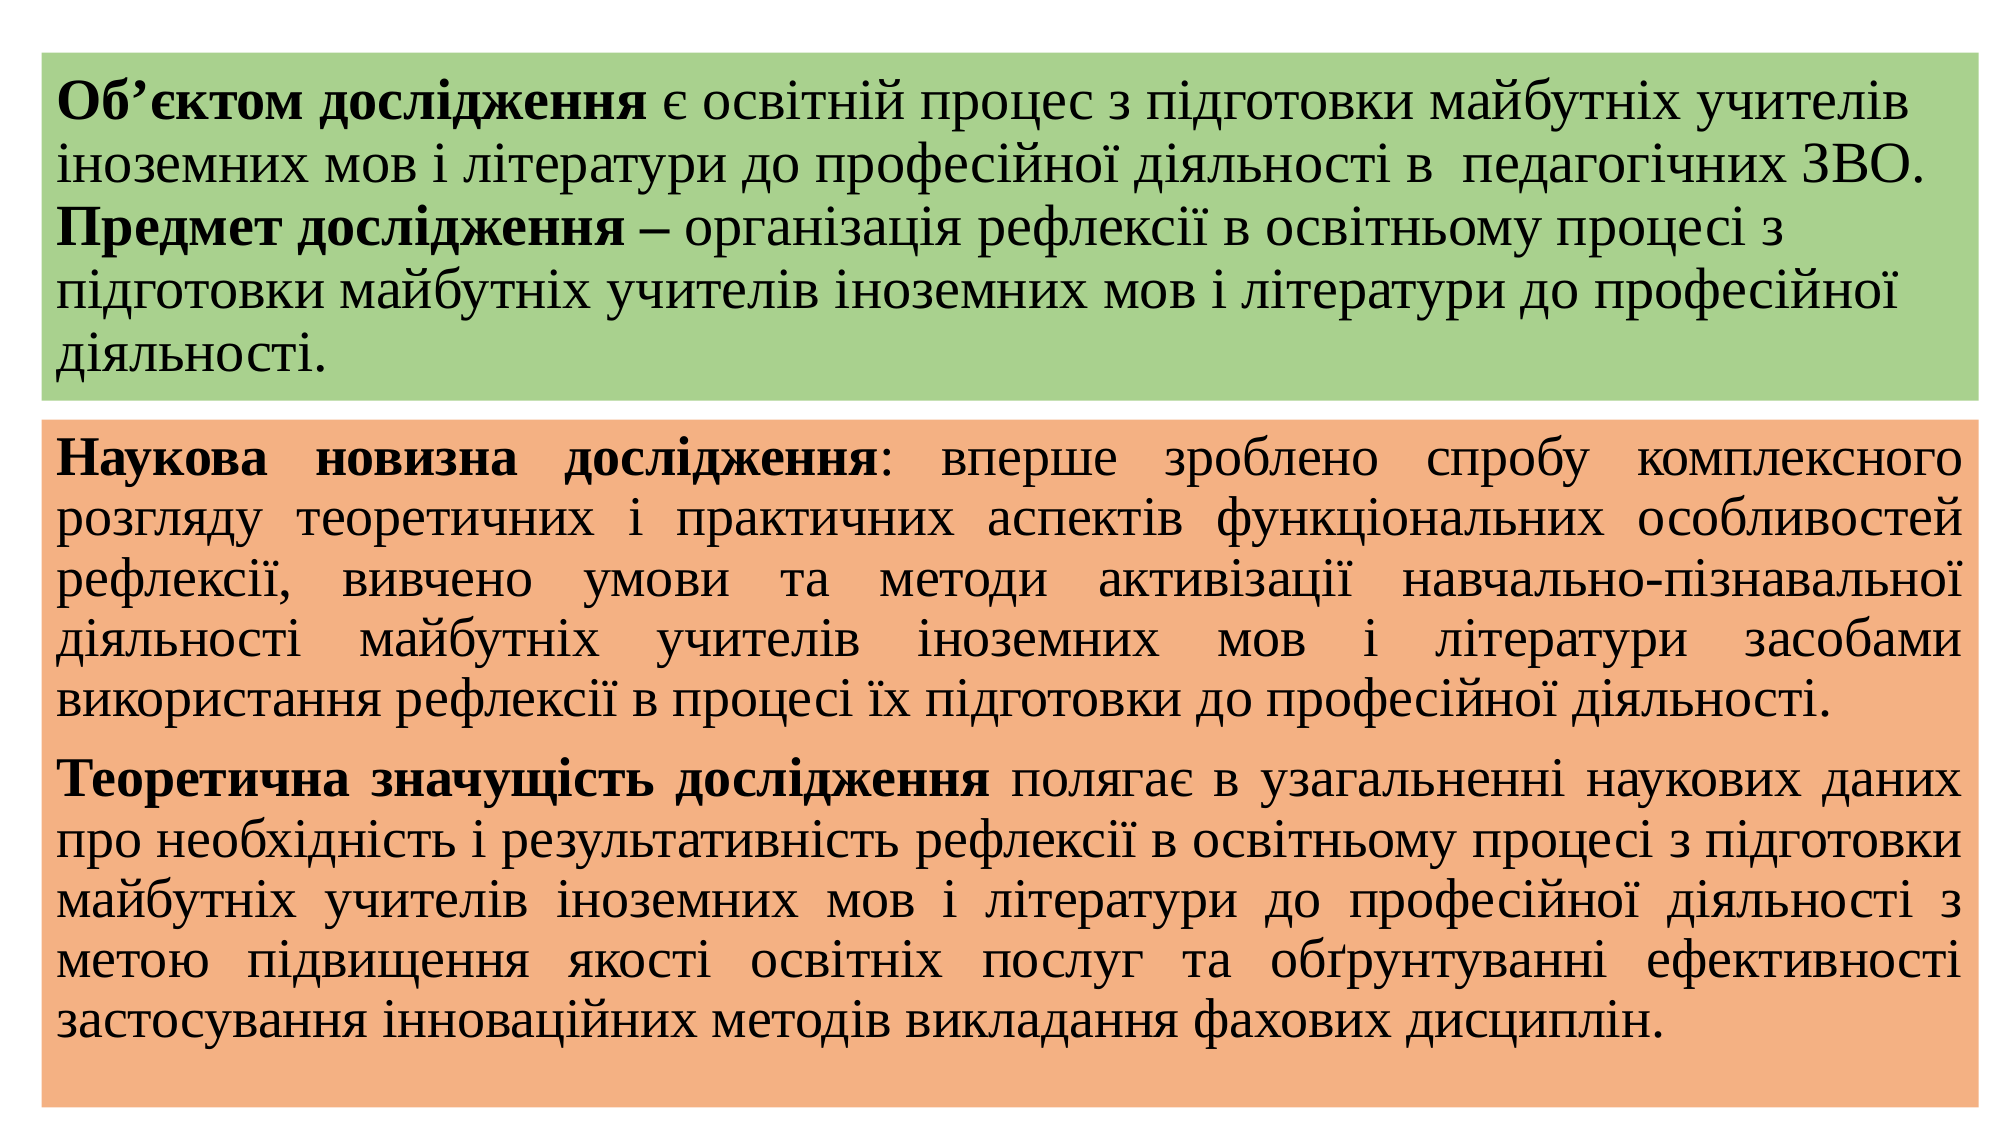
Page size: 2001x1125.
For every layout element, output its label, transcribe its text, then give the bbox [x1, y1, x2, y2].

list Наукова новизна дослідження: вперше зроблено спробу комплексного розгляду теоретичних і практичних аспектів функціональних особливостей рефлексії, вивчено умови та методи активізації навчально-пізнавальної діяльності майбутніх учителів іноземних мов і літератури засобами використання рефлексії в процесі їх підготовки до професійної діяльності. Теоретична значущість дослідження полягає в узагальненні наукових даних про необхідність і результативність рефлексії в освітньому процесі з підготовки майбутніх учителів іноземних мов і літератури до професійної діяльності з метою підвищення якості освітніх послуг та обґрунтуванні ефективності застосування інноваційних методів викладання фахових дисциплін. [41, 419, 1979, 1108]
title Об’єктом дослідження є освітній процес з підготовки майбутніх учителів іноземних мов і літератури до професійної діяльності в педагогічних ЗВО. Предмет дослідження – організація рефлексії в освітньому процесі з підготовки майбутніх учителів іноземних мов і літератури до професійної діяльності. [41, 52, 1979, 401]
